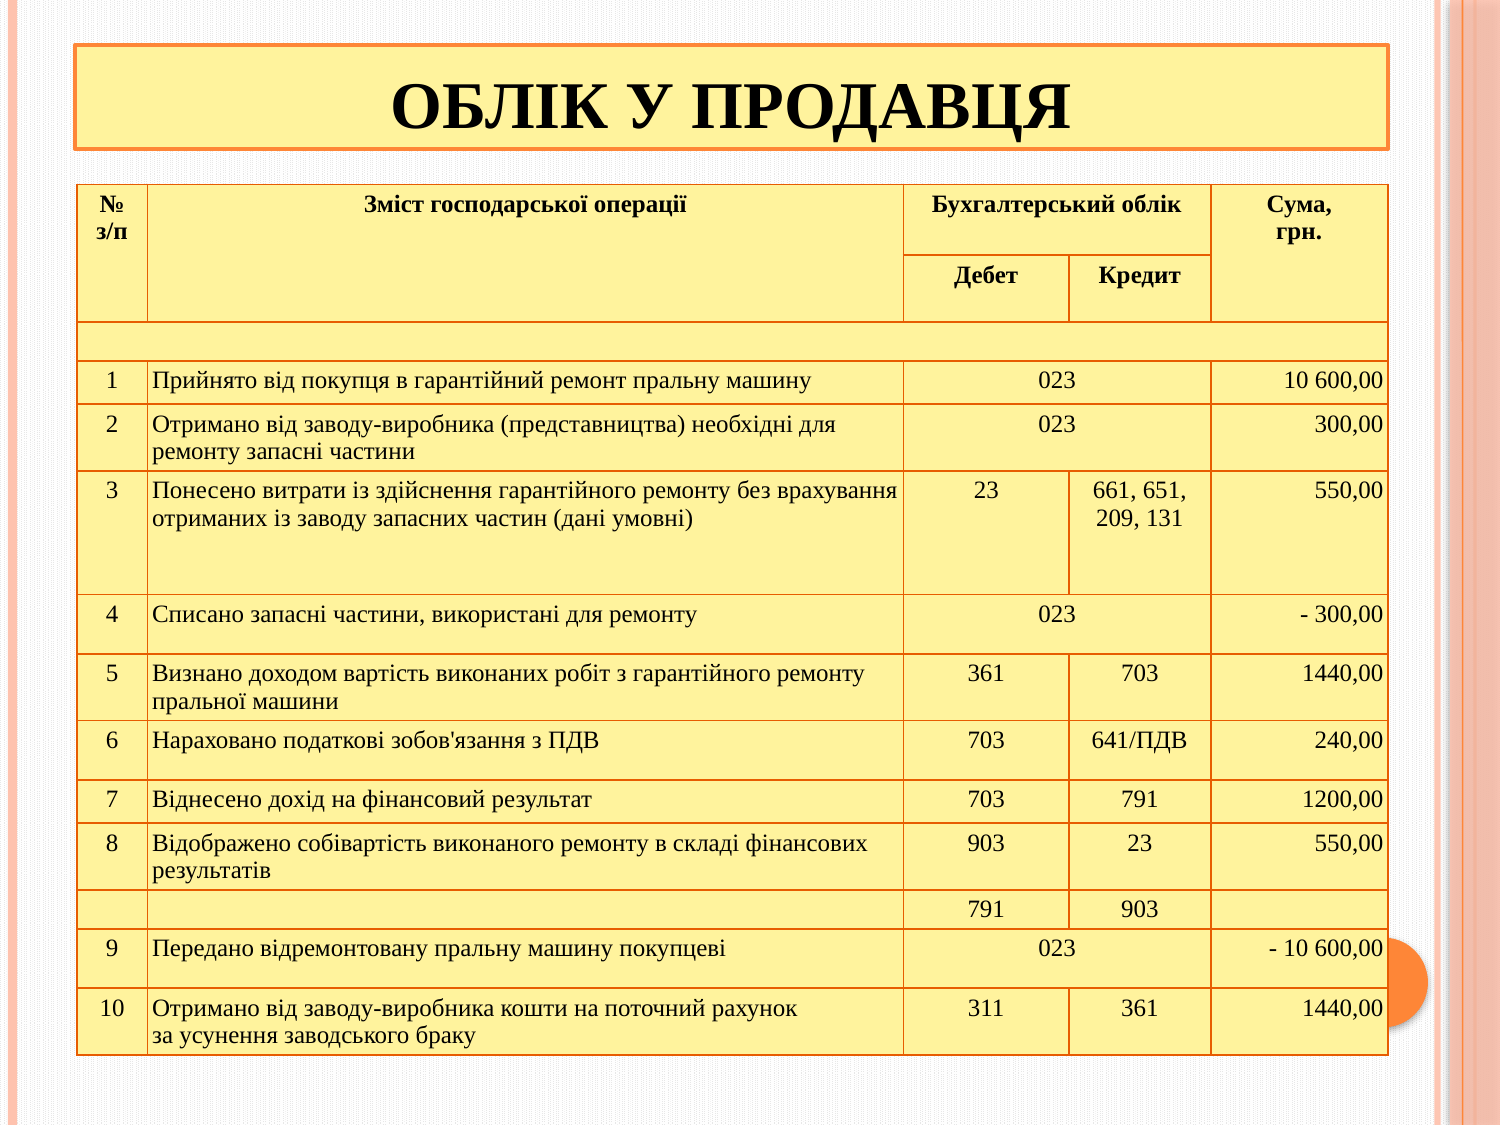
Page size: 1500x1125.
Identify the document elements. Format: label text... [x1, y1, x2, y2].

table_cell Передано відремонтовану пральну машину покупцеві [148, 930, 903, 987]
table_cell Отримано від заводу-виробника (представництва) необхідні для ремонту запасні частини [148, 405, 903, 470]
table_cell 9 [78, 930, 147, 987]
table_cell [148, 891, 903, 928]
table_cell 703 [904, 781, 1068, 822]
table_cell Отримано від заводу-виробника кошти на поточний рахунок за усунення заводського браку [148, 989, 903, 1054]
table_cell 10 [78, 989, 147, 1054]
table_cell 23 [1070, 824, 1210, 889]
table_cell 023 [904, 930, 1210, 987]
table_cell 1440,00 [1212, 989, 1387, 1054]
table_cell 550,00 [1212, 472, 1387, 594]
table_cell Визнано доходом вартість виконаних робіт з гарантійного ремонту пральної машини [148, 655, 903, 720]
table_cell Понесено витрати із здійснення гарантійного ремонту без врахування отриманих із заводу запасних частин (дані умовні) [148, 472, 903, 594]
table_cell 3 [78, 472, 147, 594]
table_cell 791 [904, 891, 1068, 928]
table_cell 361 [904, 655, 1068, 720]
table_cell Прийнято від покупця в гарантійний ремонт пральну машину [148, 362, 903, 403]
table_cell Нараховано податкові зобов'язання з ПДВ [148, 721, 903, 779]
table_cell 023 [904, 595, 1210, 653]
table_cell 8 [78, 824, 147, 889]
table_cell 5 [78, 655, 147, 720]
table_header № з/п [78, 185, 147, 321]
table_cell Відображено собівартість виконаного ремонту в складі фінансових результатів [148, 824, 903, 889]
table_cell Віднесено дохід на фінансовий результат [148, 781, 903, 822]
table_header Зміст господарської операції [148, 185, 903, 321]
table_cell 300,00 [1212, 405, 1387, 470]
table_cell 023 [904, 362, 1210, 403]
title Облік у продавця [73, 43, 1390, 151]
table_cell 4 [78, 595, 147, 653]
table_cell 2 [78, 405, 147, 470]
table_cell 7 [78, 781, 147, 822]
table_cell 791 [1070, 781, 1210, 822]
table_cell Кредит [1070, 256, 1210, 321]
table_cell Списано запасні частини, використані для ремонту [148, 595, 903, 653]
table_cell 703 [904, 721, 1068, 779]
table_cell 6 [78, 721, 147, 779]
table_cell 10 600,00 [1212, 362, 1387, 403]
table_cell 1440,00 [1212, 655, 1387, 720]
table_cell 903 [1070, 891, 1210, 928]
table_cell 661, 651, 209, 131 [1070, 472, 1210, 594]
table_cell 641/ПДВ [1070, 721, 1210, 779]
table_header Сума, грн. [1212, 185, 1387, 321]
table_cell 23 [904, 472, 1068, 594]
table_cell [1212, 891, 1387, 928]
table_cell 240,00 [1212, 721, 1387, 779]
table_cell 550,00 [1212, 824, 1387, 889]
table_cell 703 [1070, 655, 1210, 720]
table_cell 023 [904, 405, 1210, 470]
table_cell [78, 323, 1387, 360]
table_cell [78, 891, 147, 928]
table_cell 311 [904, 989, 1068, 1054]
table_cell - 300,00 [1212, 595, 1387, 653]
table_cell 1200,00 [1212, 781, 1387, 822]
table_cell 903 [904, 824, 1068, 889]
table_cell 1 [78, 362, 147, 403]
table_cell Дебет [904, 256, 1068, 321]
table_cell - 10 600,00 [1212, 930, 1387, 987]
table_header Бухгалтерський облік [904, 185, 1210, 254]
table_cell 361 [1070, 989, 1210, 1054]
